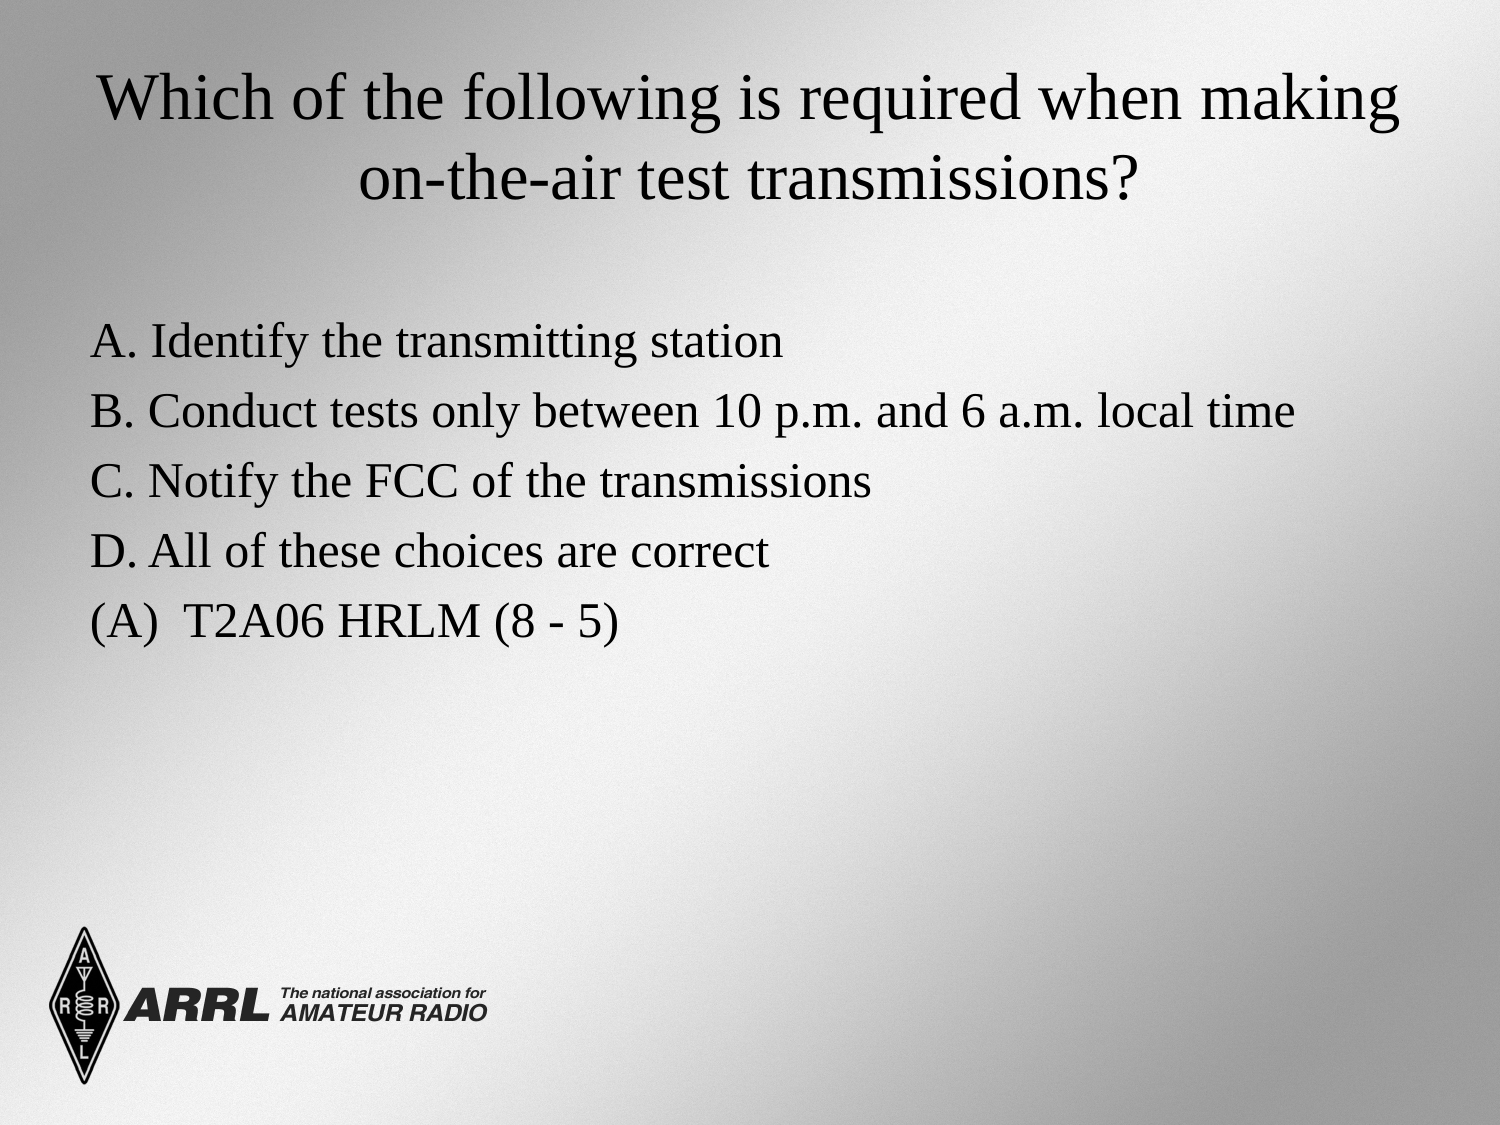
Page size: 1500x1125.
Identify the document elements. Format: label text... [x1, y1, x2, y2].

title Which of the following is required when making on-the-air test transmissions? [75, 45, 1425, 233]
picture [0, 0, 1500, 1125]
list A. Identify the transmitting station B. Conduct tests only between 10 p.m. and 6 a.m. local time C. Notify the FCC of the transmissions D. All of these choices are correct (A) T2A06 HRLM (8 - 5) [75, 299, 1425, 1005]
